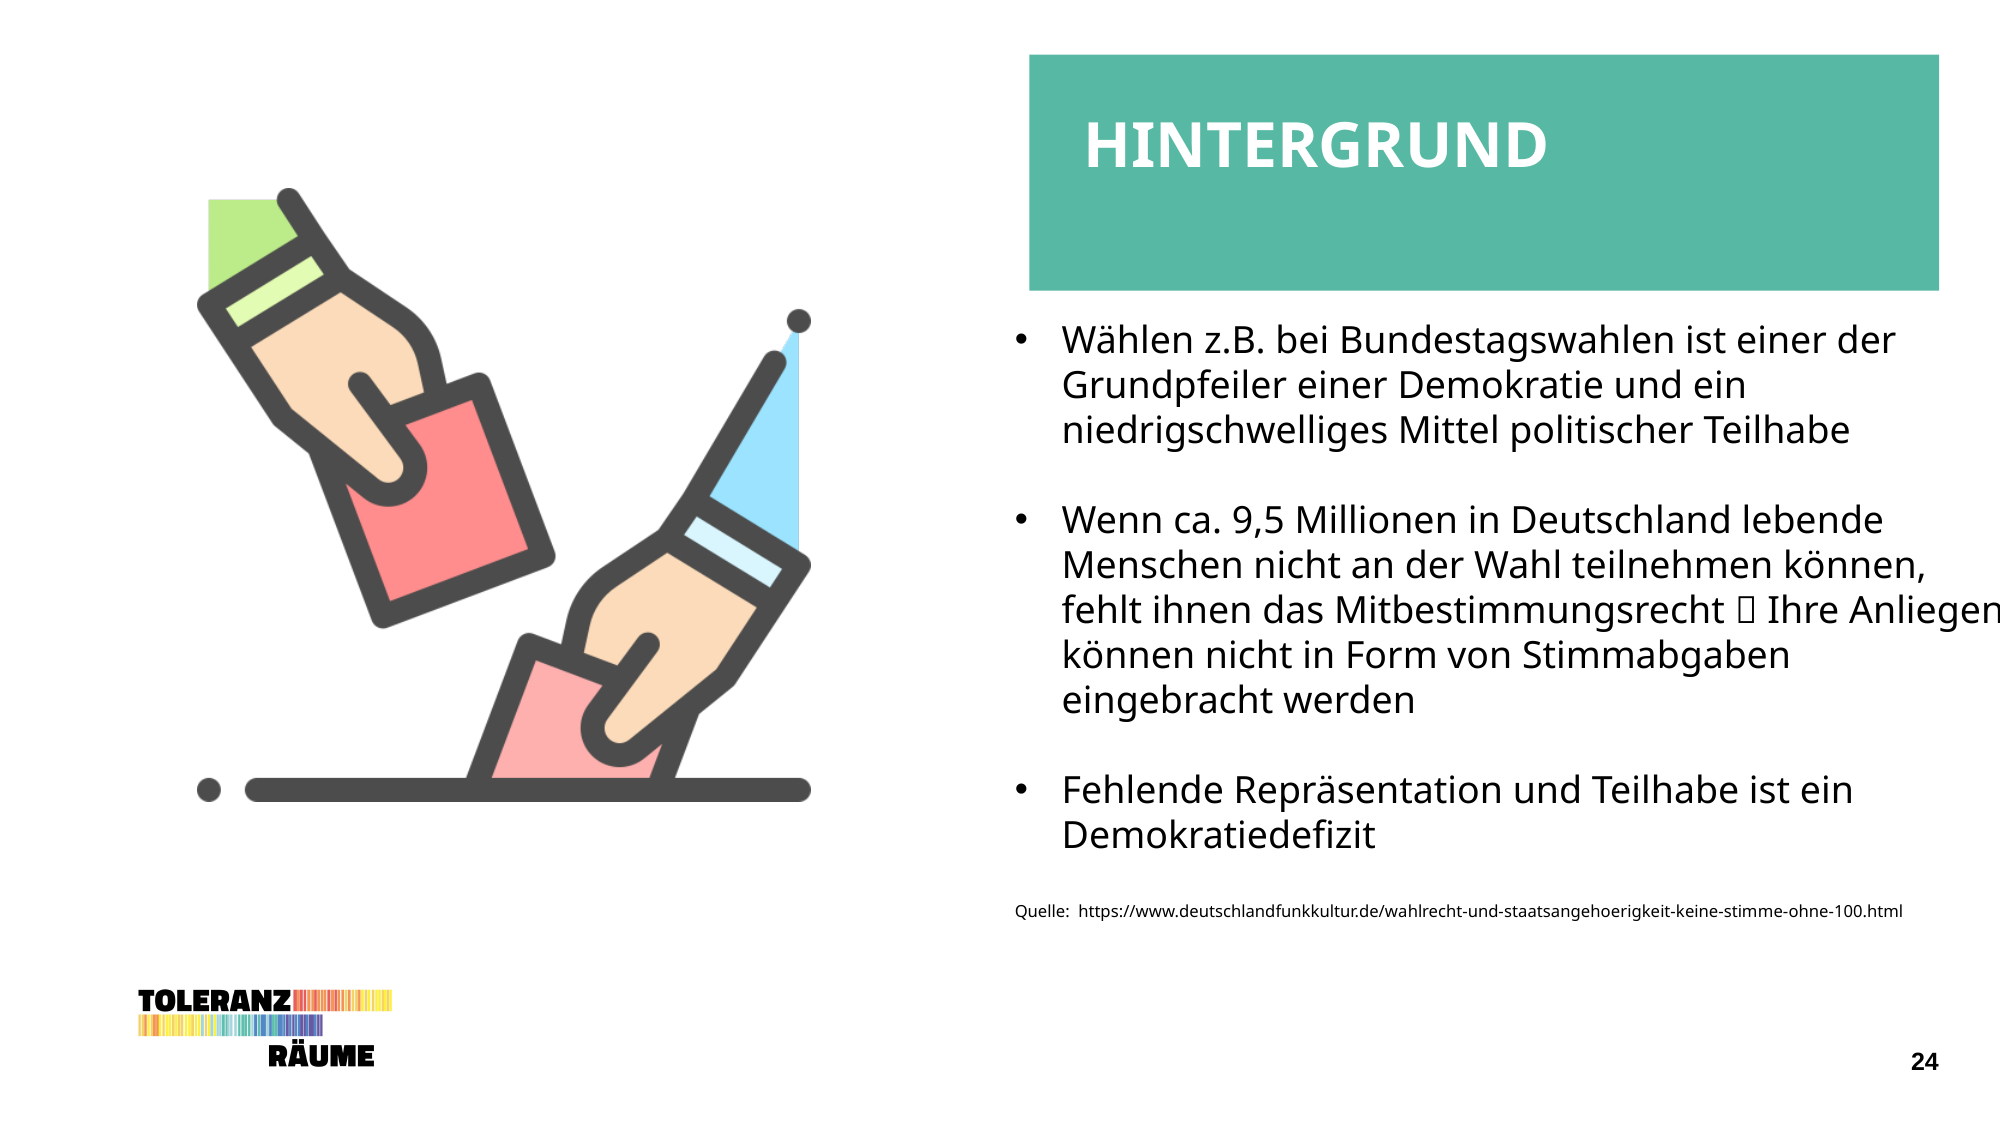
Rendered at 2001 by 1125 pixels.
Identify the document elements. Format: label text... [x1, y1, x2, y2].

picture [137, 989, 393, 1067]
picture [197, 188, 811, 802]
slide_number 24 [1846, 1034, 1940, 1076]
text_box [1028, 53, 1940, 292]
text_box Wählen z.B. bei Bundestagswahlen ist einer der Grundpfeiler einer Demokratie und ein niedrigschwelliges Mittel politischer Teilhabe Wenn ca. 9,5 Millionen in Deutschland lebende Menschen nicht an der Wahl teilnehmen können, fehlt ihnen das Mitbestimmungsrecht  Ihre Anliegen können nicht in Form von Stimmabgaben eingebracht werden Fehlende Repräsentation und Teilhabe ist ein Demokratiedefizit Quelle: https://www.deutschlandfunkkultur.de/wahlrecht-und-staatsangehoerigkeit-keine-stimme-ohne-100.html [999, 308, 2000, 928]
text_box HINTERGRUND [1068, 98, 1940, 188]
